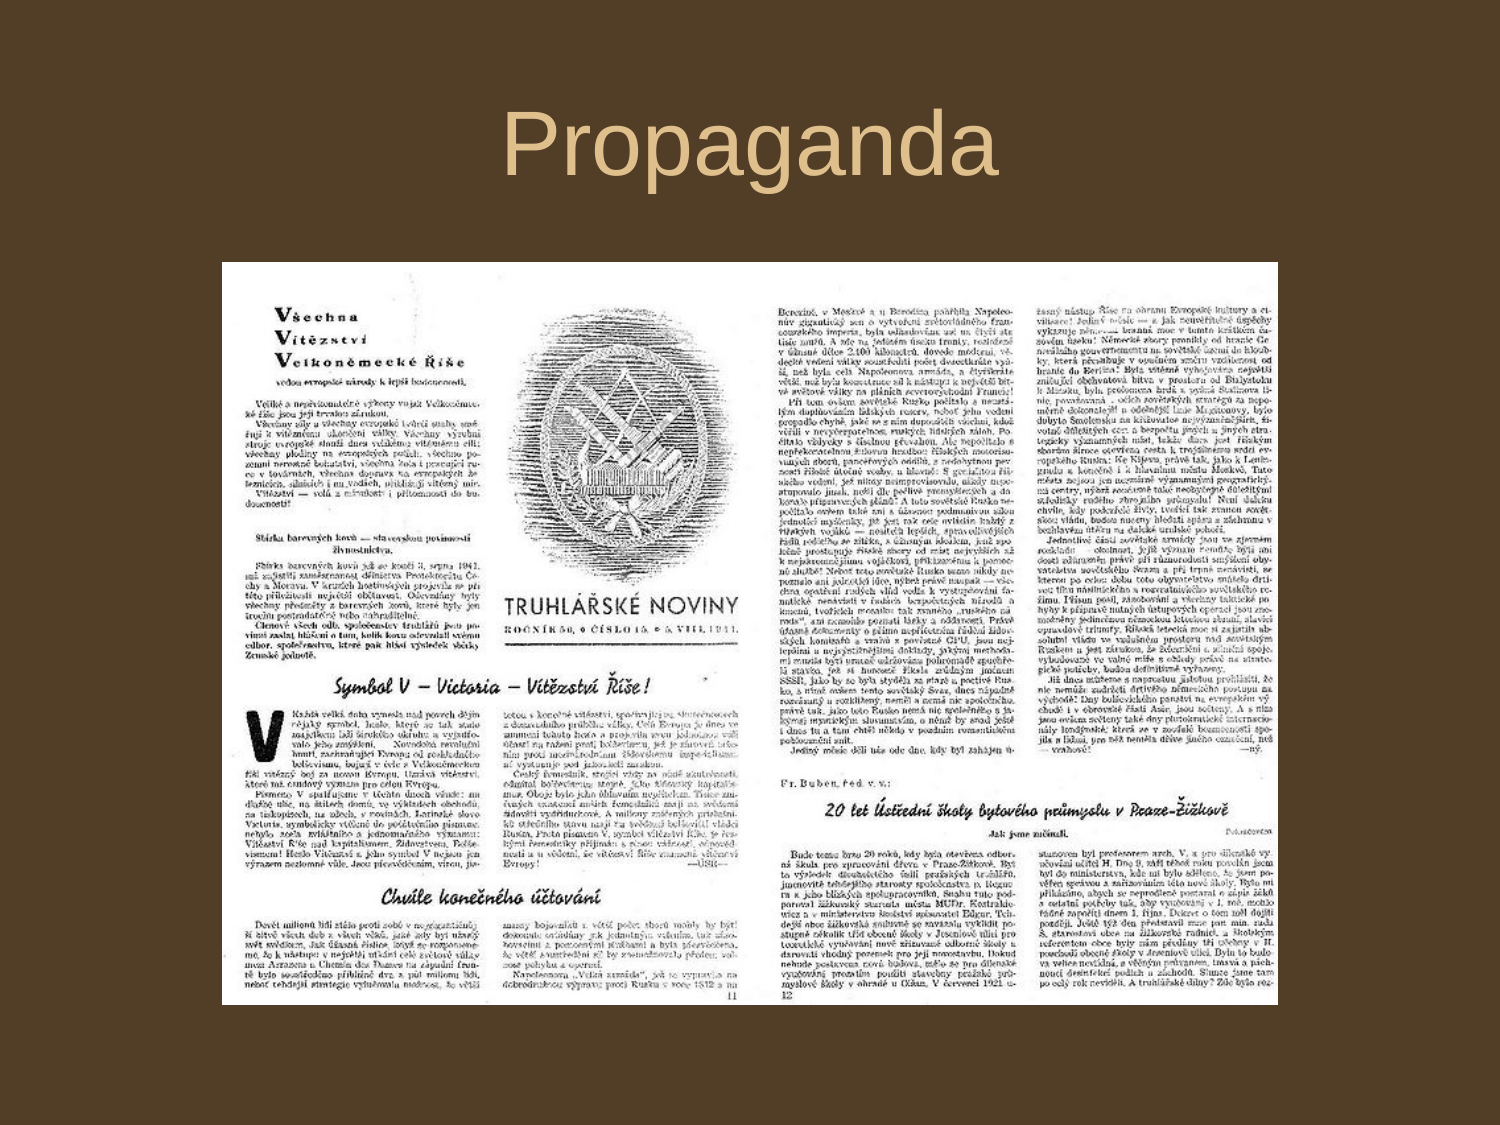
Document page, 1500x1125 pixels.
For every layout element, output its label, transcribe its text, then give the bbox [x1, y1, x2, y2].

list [222, 262, 1278, 1006]
title Propaganda [75, 45, 1425, 233]
